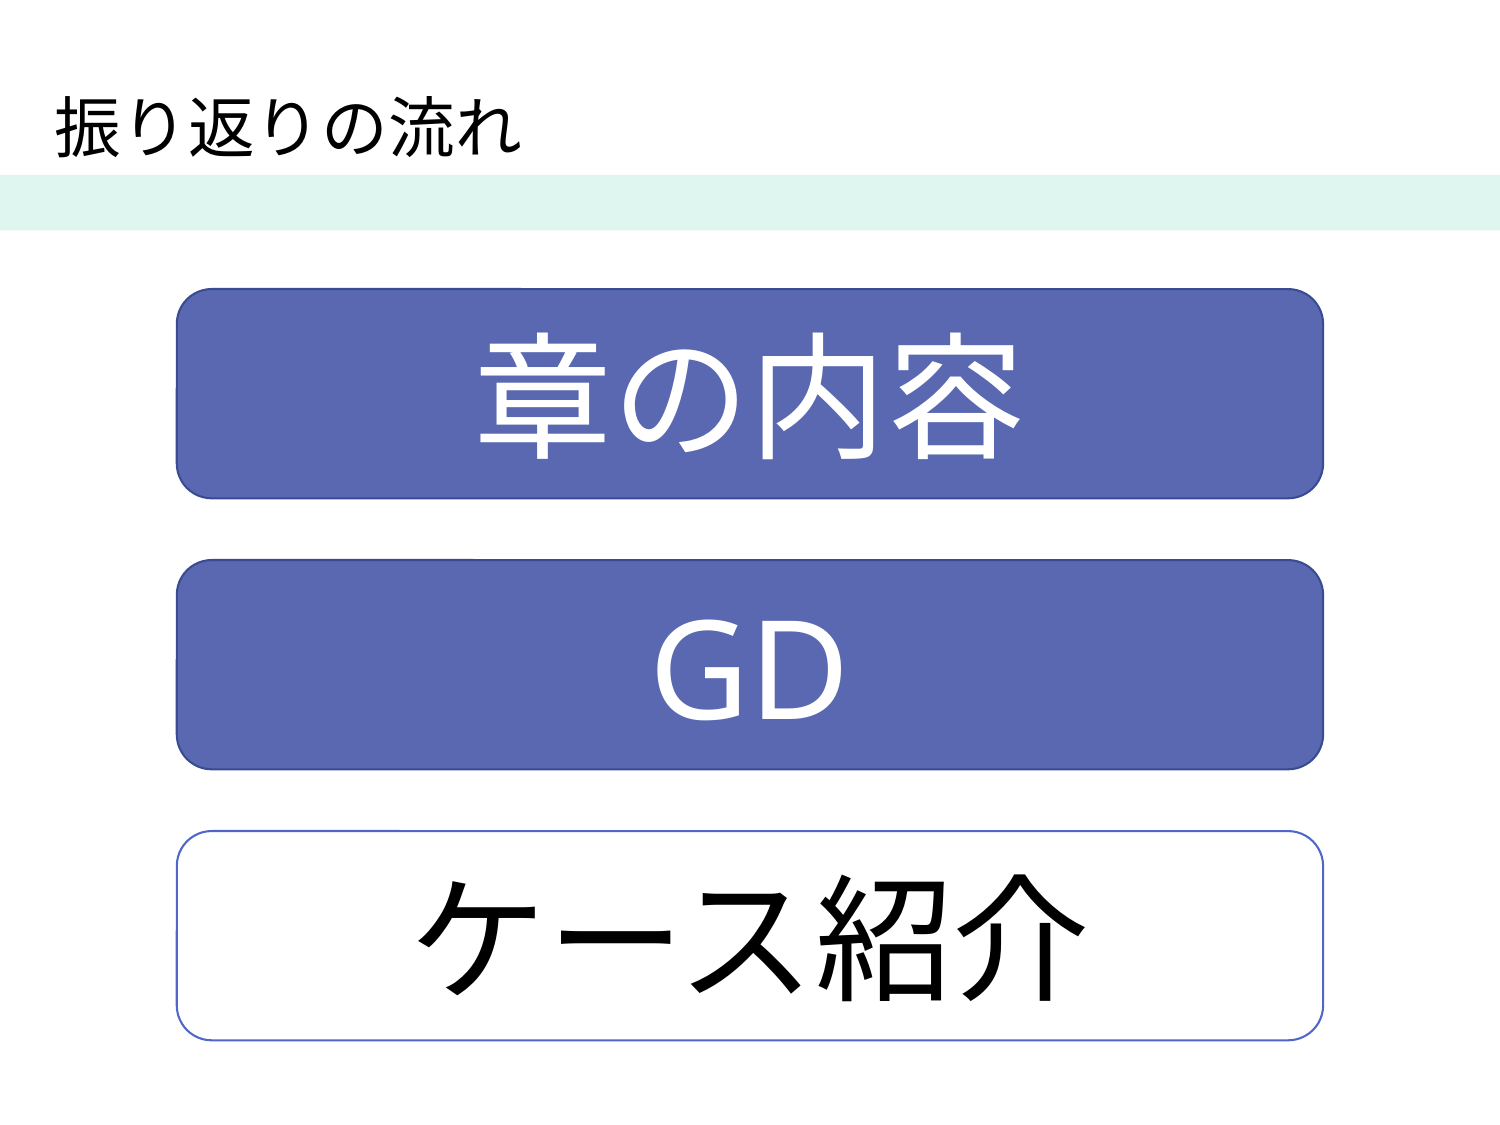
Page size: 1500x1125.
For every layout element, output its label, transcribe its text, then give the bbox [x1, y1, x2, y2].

text_box ケース紹介 [175, 829, 1325, 1042]
text_box 章の内容 [175, 287, 1325, 500]
text_box GD [175, 558, 1325, 771]
text_box 振り返りの流れ [40, 78, 655, 174]
text_box [0, 174, 1500, 231]
